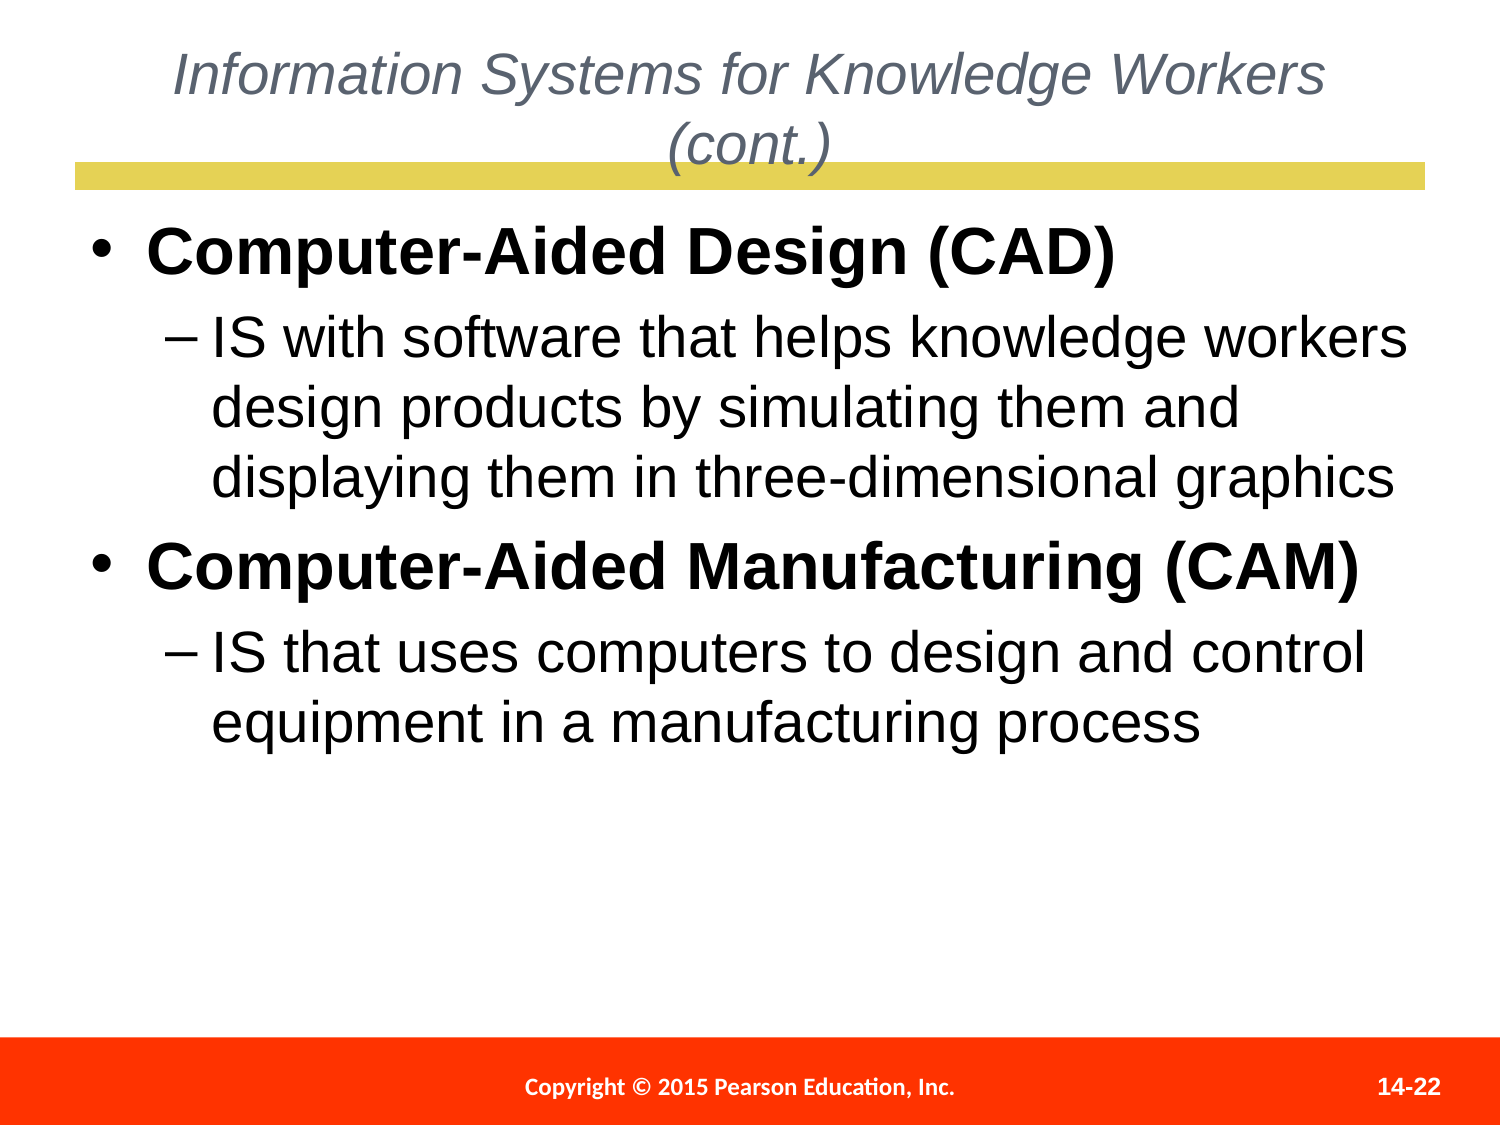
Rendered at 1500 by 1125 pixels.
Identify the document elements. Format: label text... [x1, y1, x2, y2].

list Computer-Aided Design (CAD) IS with software that helps knowledge workers design products by simulating them and displaying them in three-dimensional graphics Computer-Aided Manufacturing (CAM) IS that uses computers to design and control equipment in a manufacturing process [74, 199, 1426, 1006]
title Information Systems for Knowledge Workers (cont.) [74, 12, 1426, 199]
